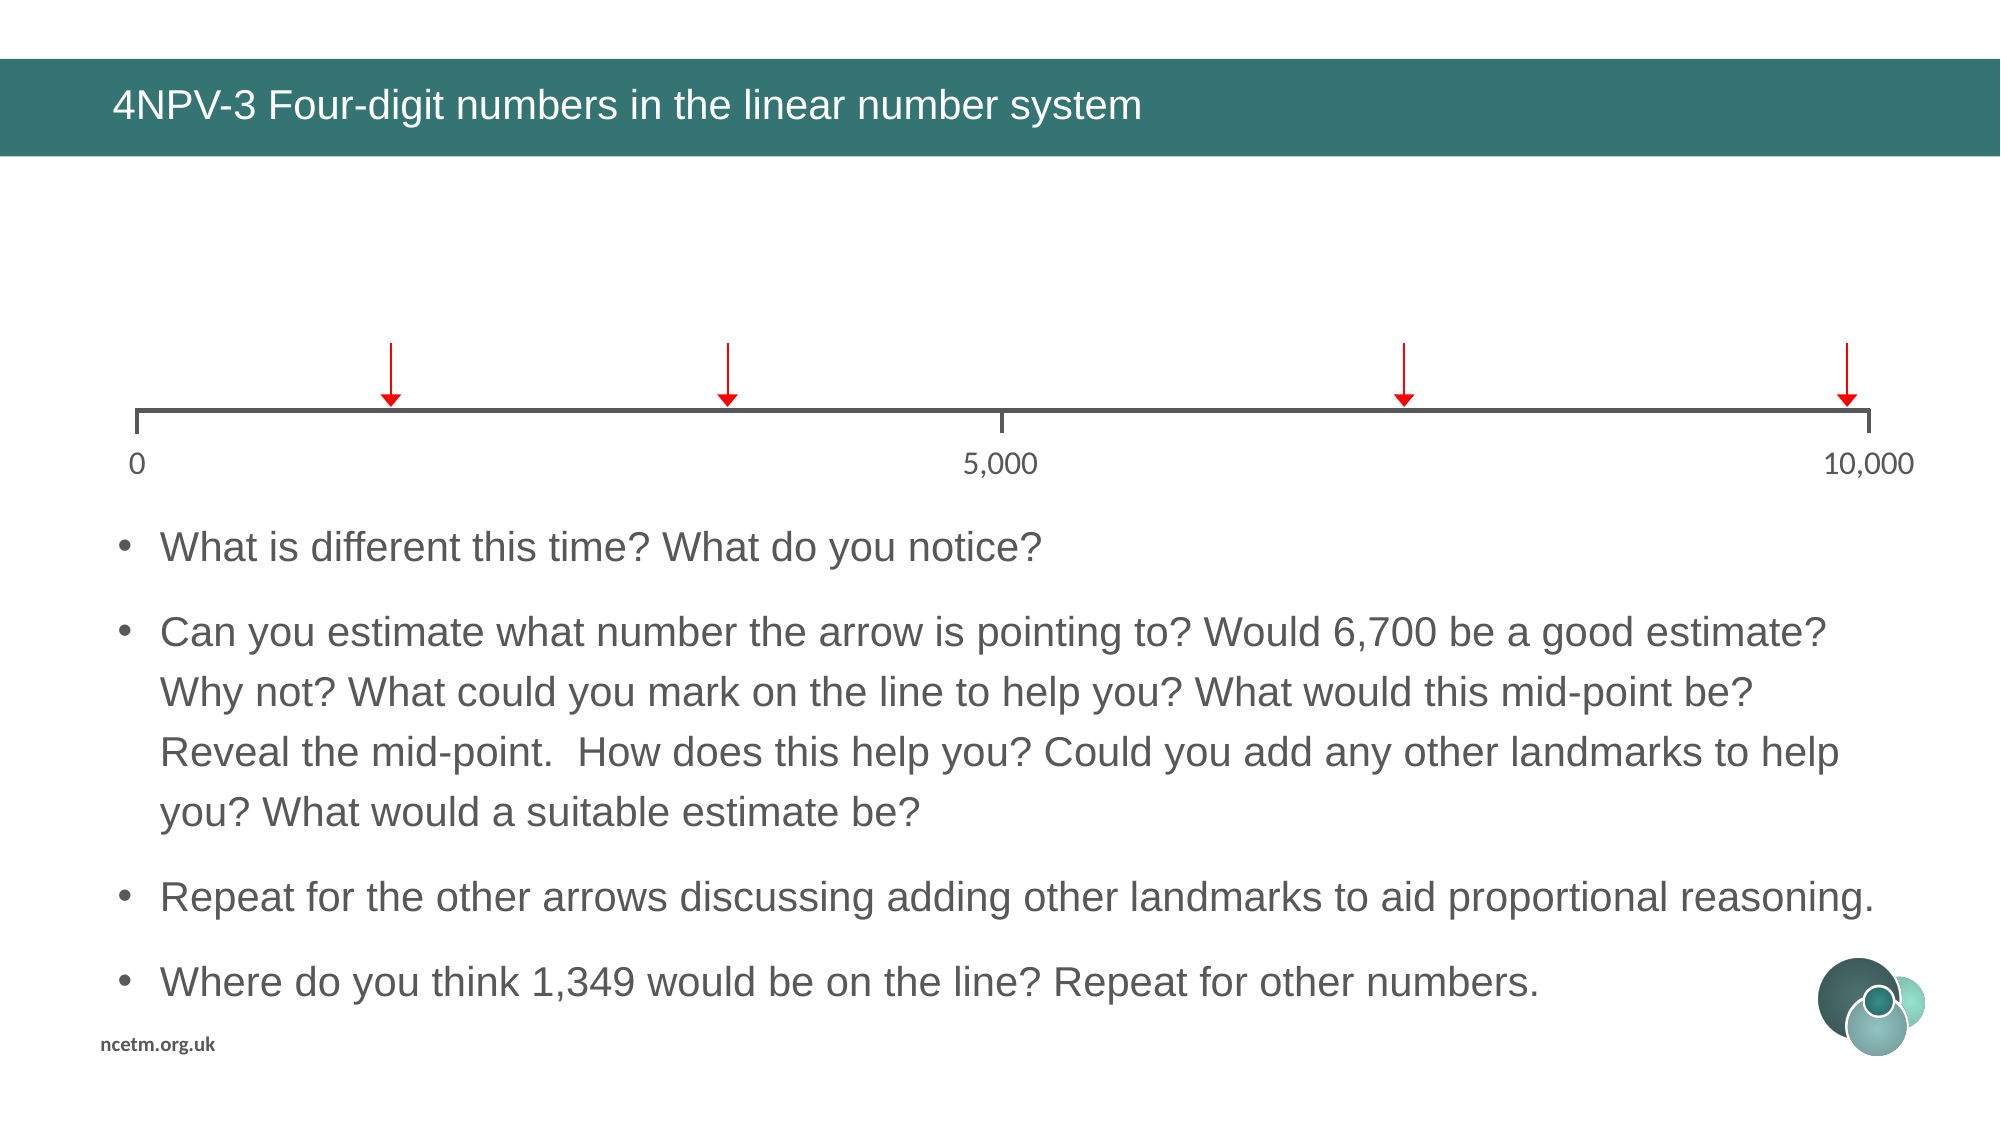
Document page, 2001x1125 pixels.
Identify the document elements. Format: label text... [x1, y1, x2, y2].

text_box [81, 408, 2000, 490]
title 4NPV-3 Four-digit numbers in the linear number system [97, 76, 1945, 147]
text_box What is different this time? What do you notice? Can you estimate what number the arrow is pointing to? Would 6,700 be a good estimate? Why not? What could you mark on the line to help you? What would this mid-point be? Reveal the mid-point. How does this help you? Could you add any other landmarks to help you? What would a suitable estimate be? Repeat for the other arrows discussing adding other landmarks to aid proportional reasoning. Where do you think 1,349 would be on the line? Repeat for other numbers. [102, 502, 1901, 1029]
picture [1818, 958, 1925, 1056]
